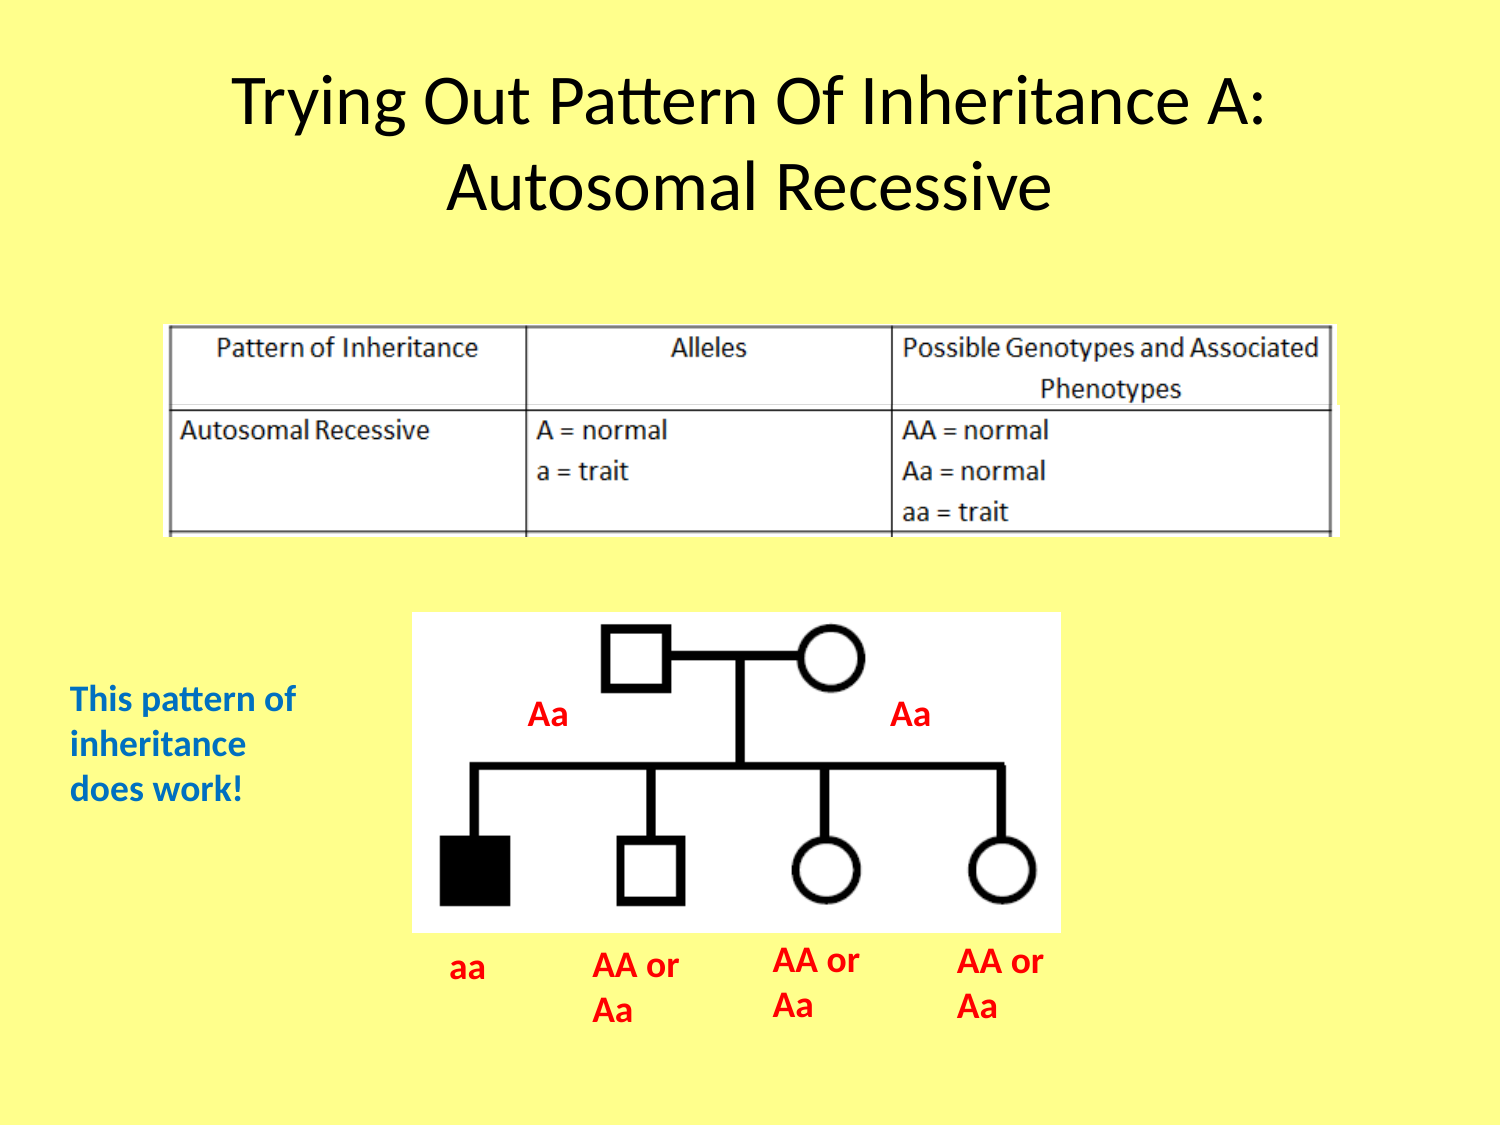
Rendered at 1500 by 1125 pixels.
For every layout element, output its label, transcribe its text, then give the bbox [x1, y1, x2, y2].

text_box aa [434, 942, 502, 995]
text_box AA or Aa [577, 942, 700, 1038]
picture [162, 324, 1341, 538]
text_box AA or Aa [757, 942, 881, 1033]
text_box AA or Aa [942, 935, 1065, 1034]
title Trying Out Pattern Of Inheritance A: Autosomal Recessive [75, 45, 1425, 233]
text_box This pattern of inheritance does work! [55, 666, 318, 817]
picture [412, 612, 1062, 933]
